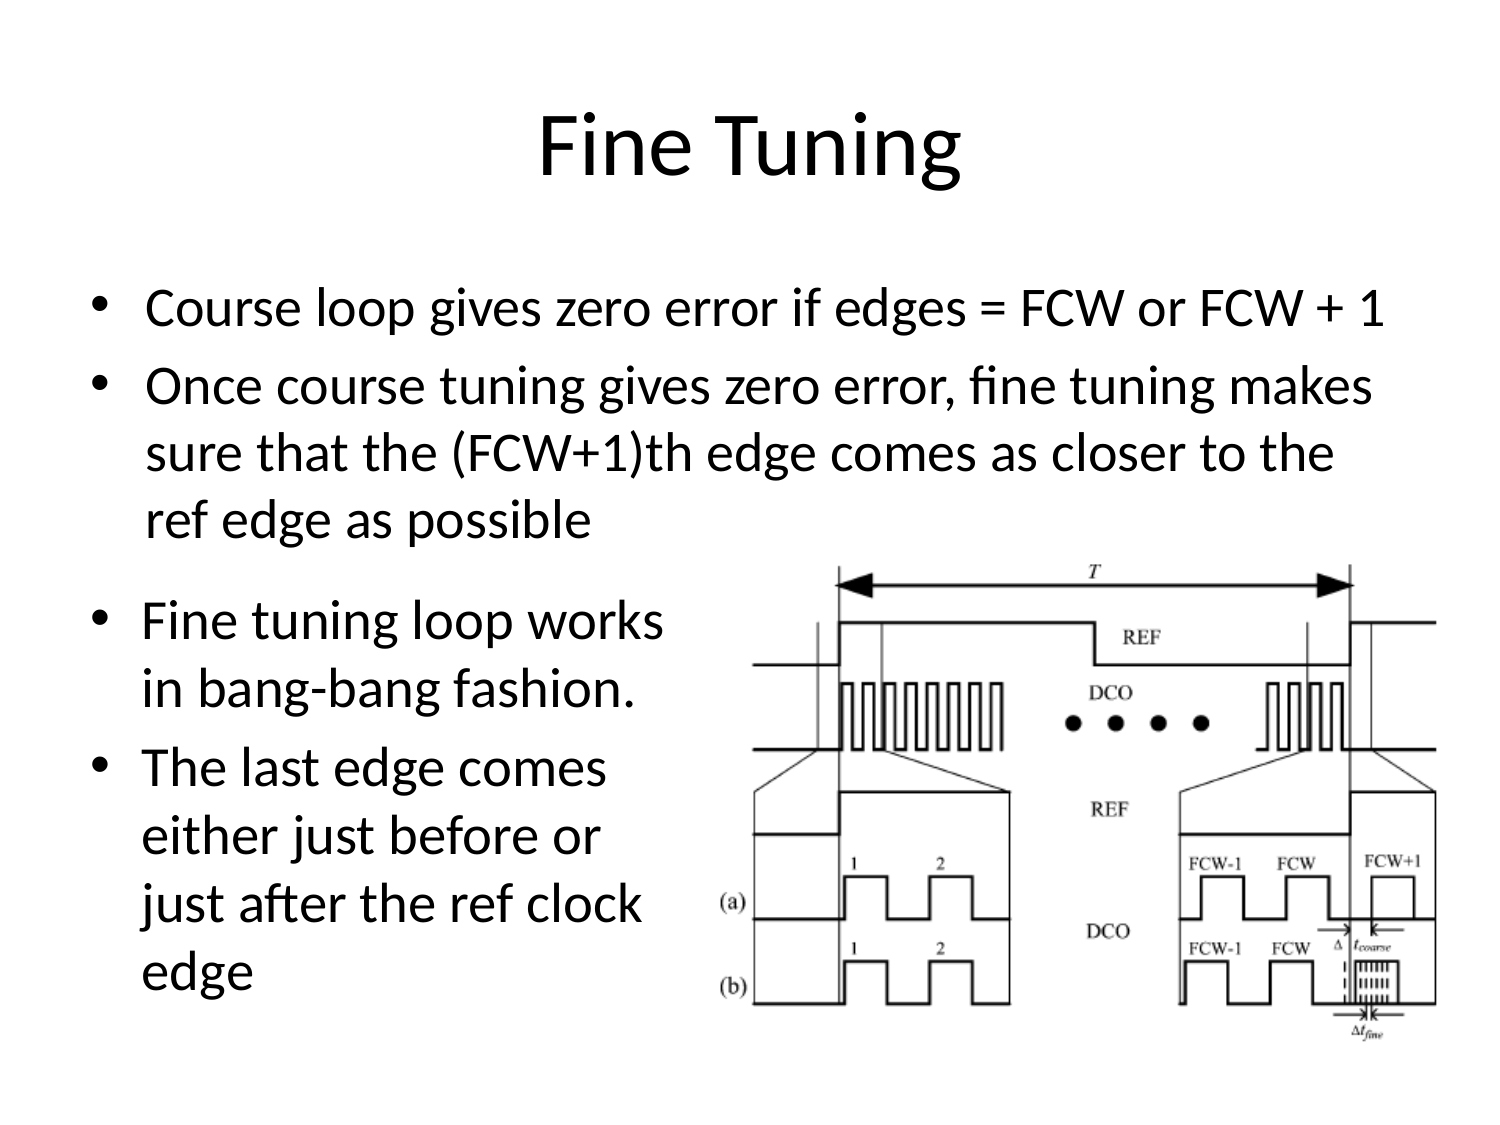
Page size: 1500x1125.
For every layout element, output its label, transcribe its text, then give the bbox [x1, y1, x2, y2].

title Fine Tuning [75, 45, 1425, 233]
text_box Fine tuning loop works in bang-bang fashion. The last edge comes either just before or just after the ref clock edge [74, 575, 688, 1075]
picture [699, 549, 1460, 1054]
list Course loop gives zero error if edges = FCW or FCW + 1 Once course tuning gives zero error, fine tuning makes sure that the (FCW+1)th edge comes as closer to the ref edge as possible [75, 262, 1425, 575]
